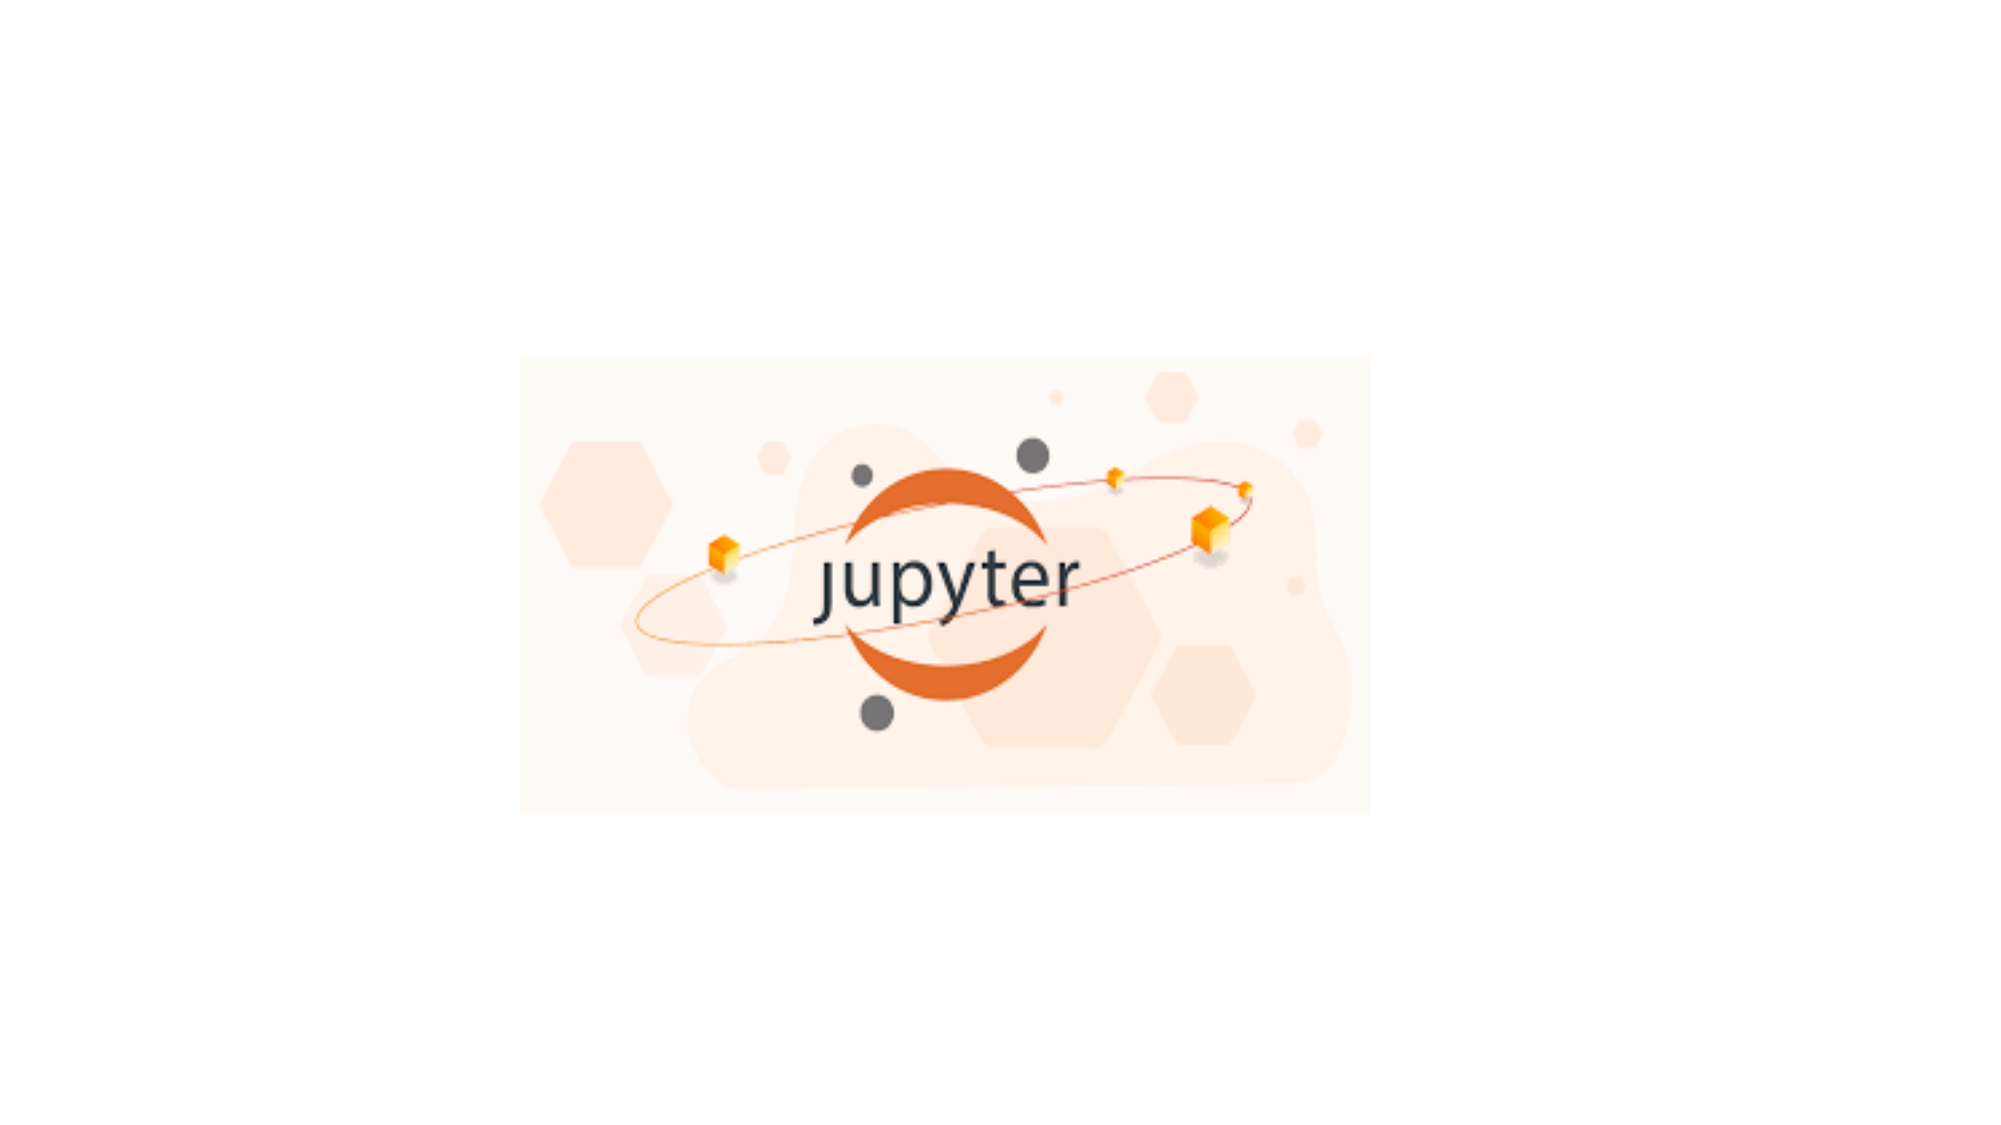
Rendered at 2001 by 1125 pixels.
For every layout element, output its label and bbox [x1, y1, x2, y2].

picture [520, 356, 1371, 815]
